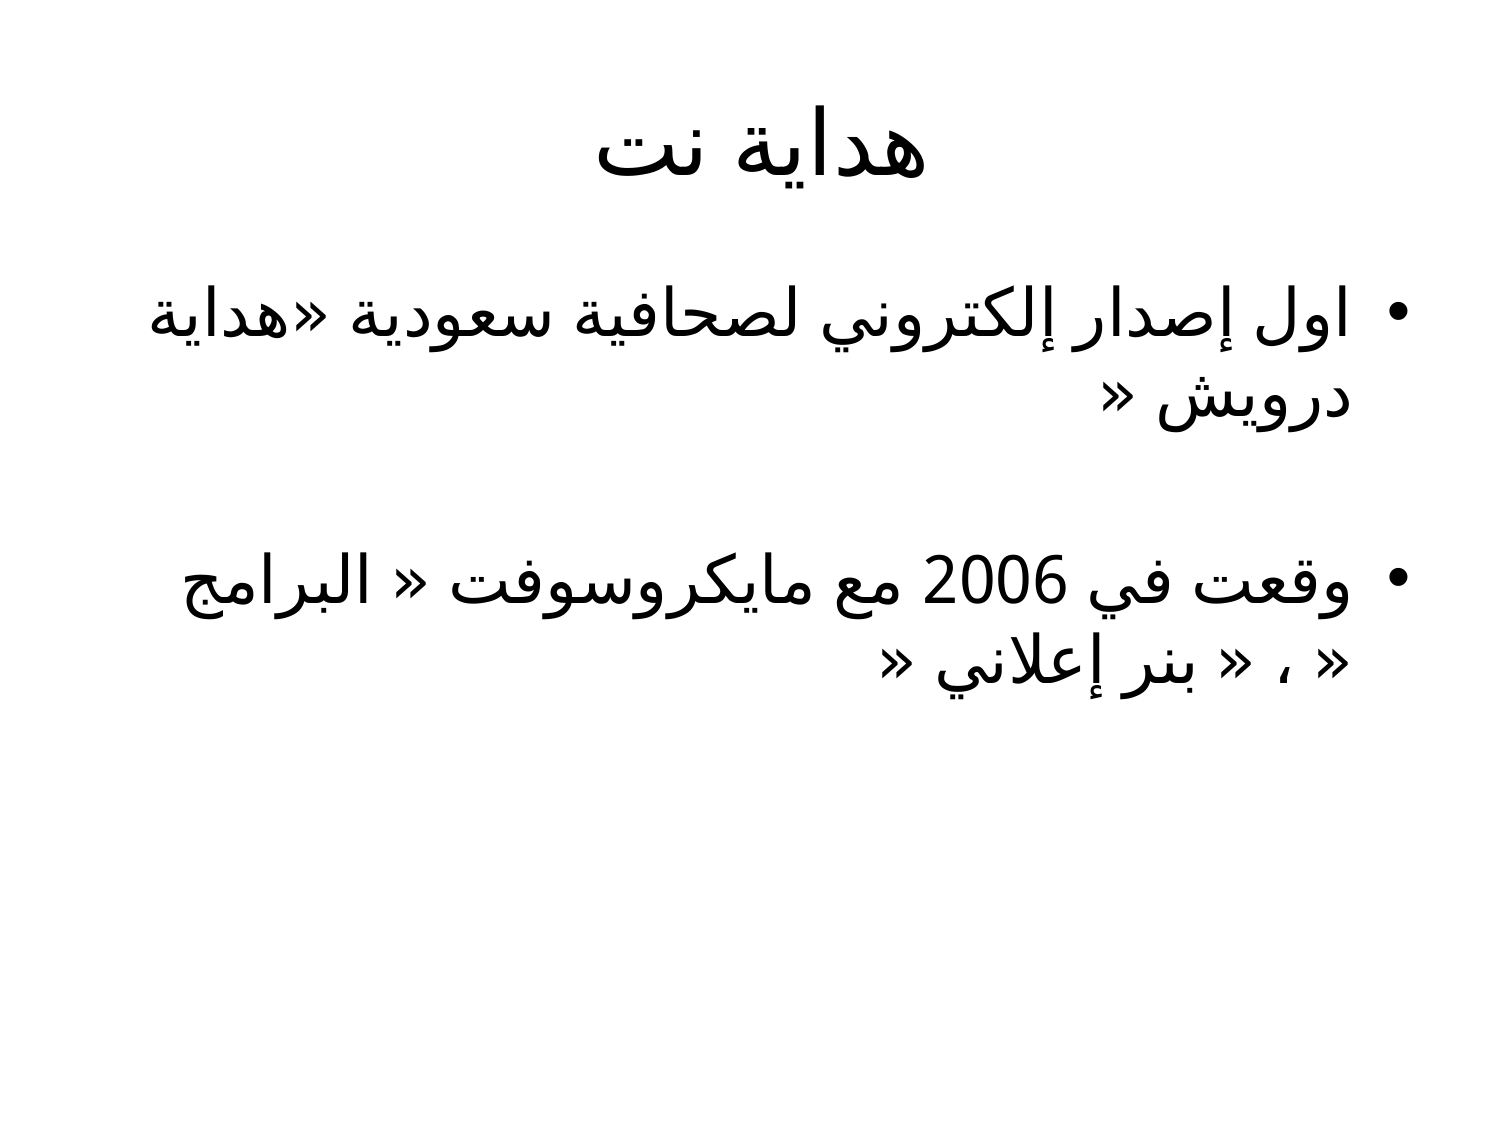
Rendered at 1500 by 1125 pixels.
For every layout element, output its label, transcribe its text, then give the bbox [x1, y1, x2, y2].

list اول إصدار إلكتروني لصحافية سعودية «هداية درويش « وقعت في 2006 مع مايكروسوفت « البرامج « ، « بنر إعلاني « [75, 262, 1425, 1005]
title هداية نت [75, 45, 1425, 233]
